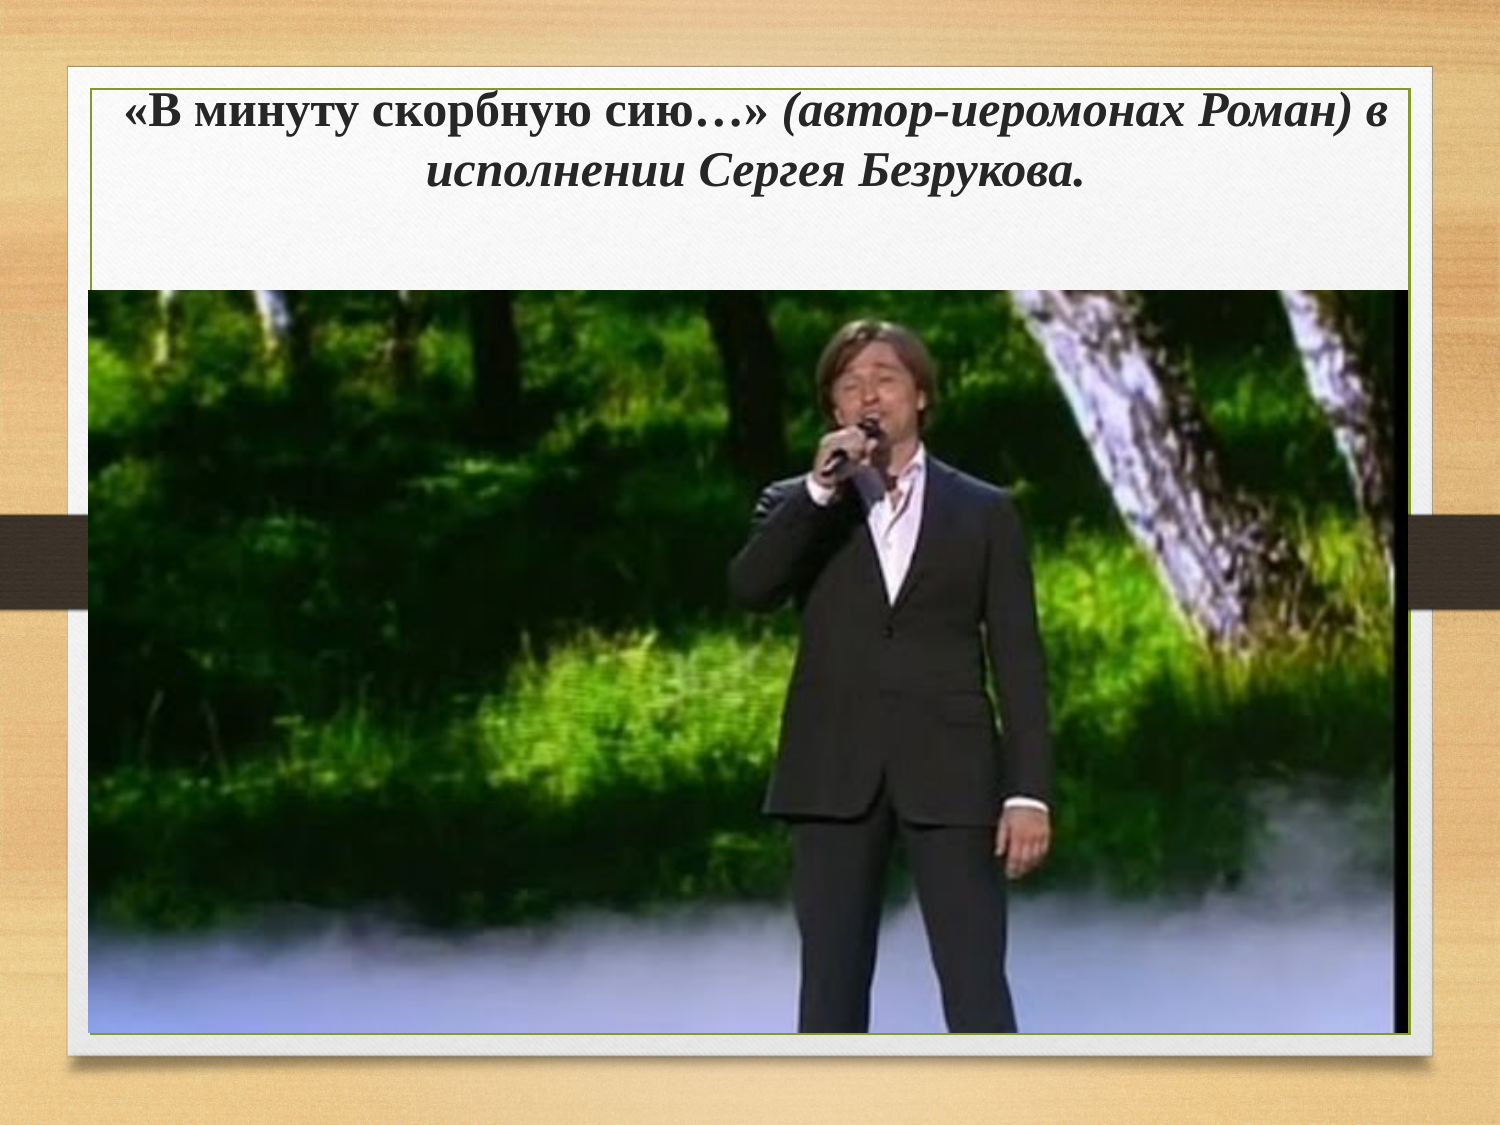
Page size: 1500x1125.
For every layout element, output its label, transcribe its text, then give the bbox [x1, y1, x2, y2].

title «В минуту скорбную сию…» (автор-иеромонах Роман) в исполнении Сергея Безрукова. [41, 42, 1471, 231]
picture [0, 0, 1500, 1125]
